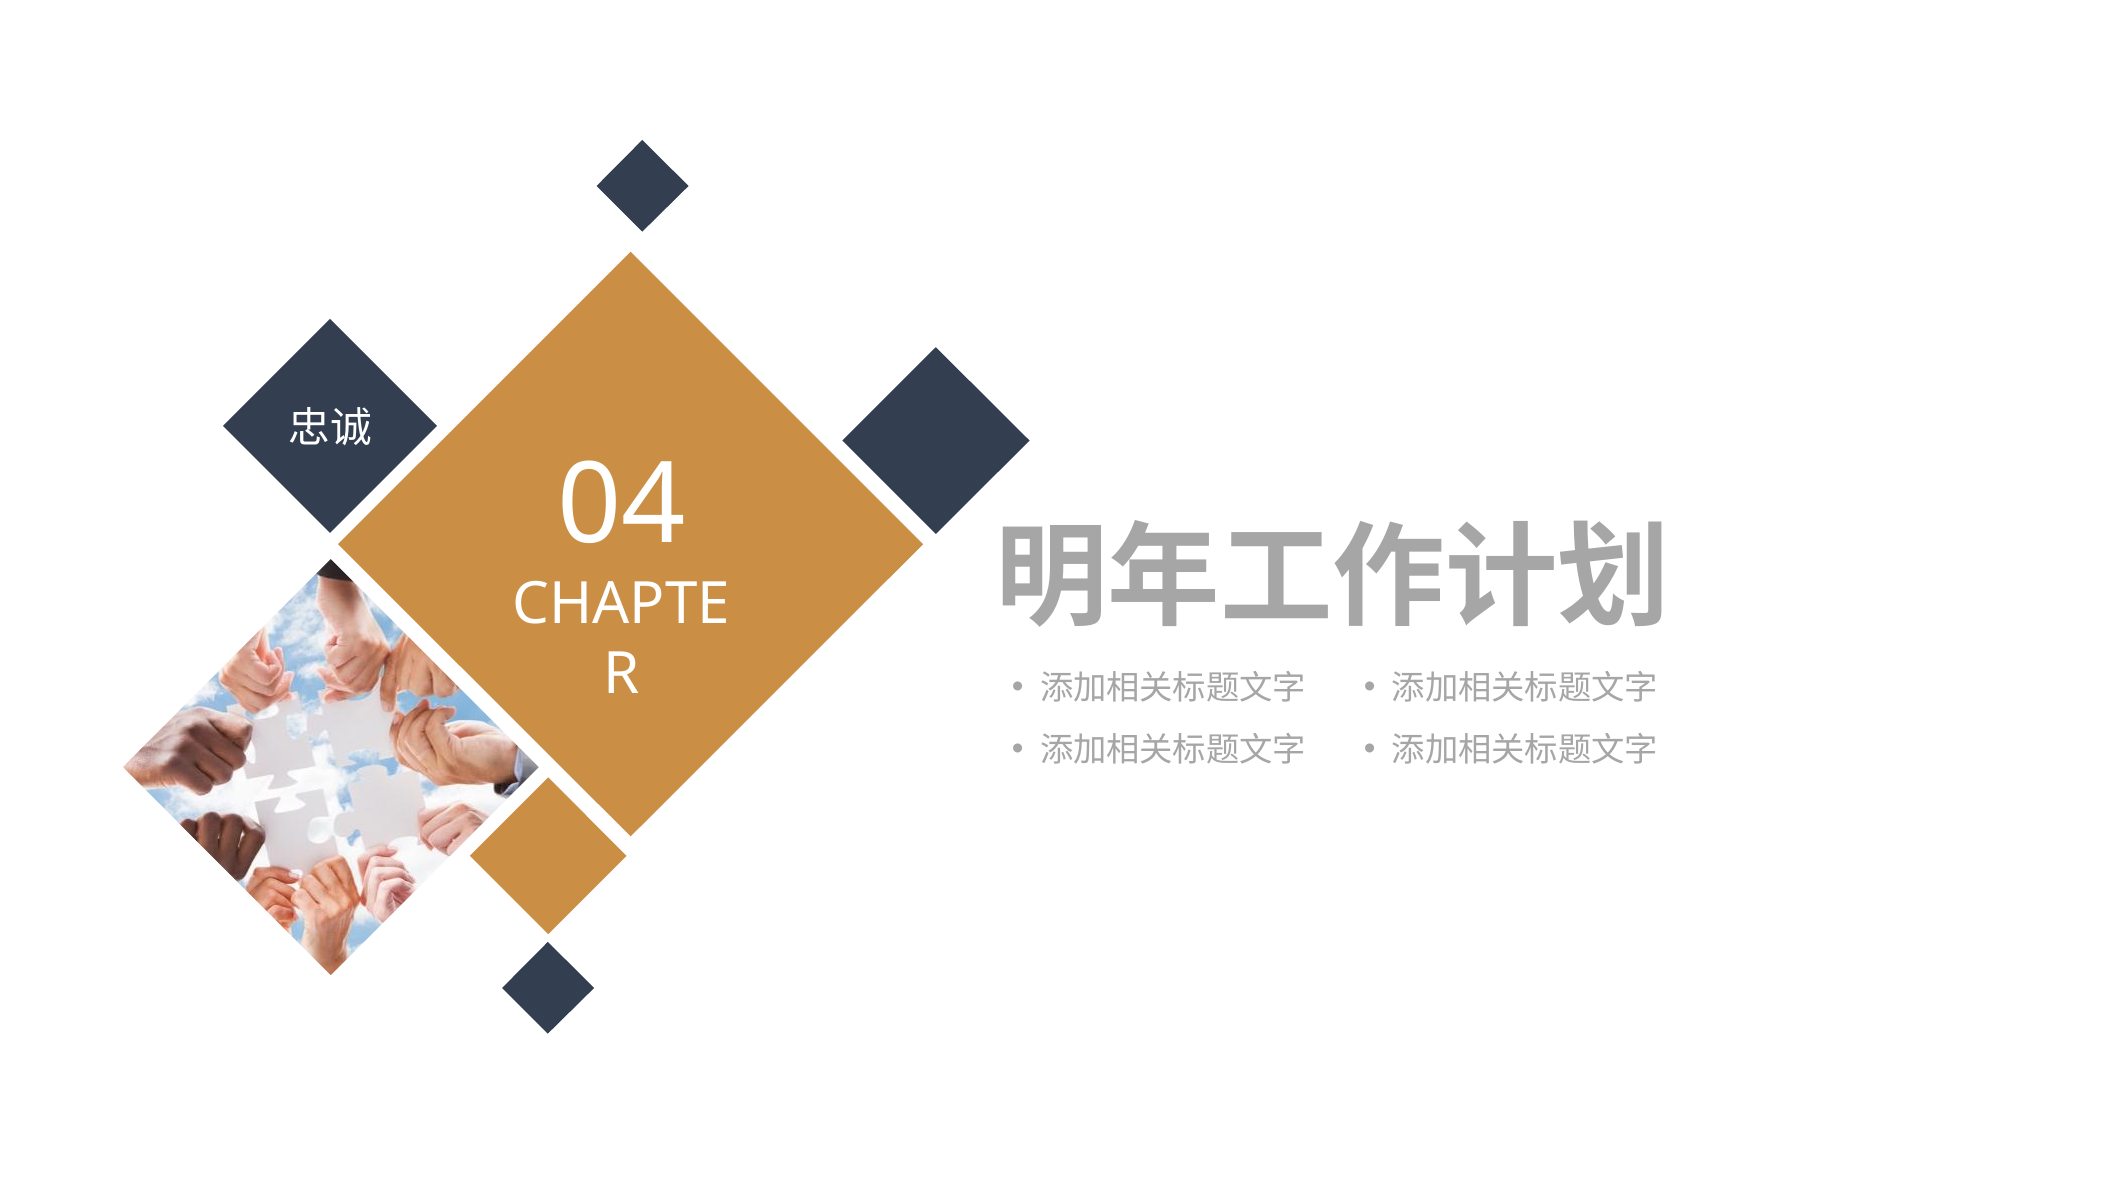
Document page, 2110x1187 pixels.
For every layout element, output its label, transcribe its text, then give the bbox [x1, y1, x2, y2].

text_box 04 CHAPTER [495, 429, 748, 705]
text_box [596, 139, 689, 232]
text_box 忠诚 [222, 318, 438, 533]
text_box 明年工作计划 [995, 503, 1729, 639]
text_box 添加相关标题文字 [997, 659, 1322, 714]
text_box 添加相关标题文字 [1348, 659, 1673, 714]
text_box [469, 777, 627, 935]
text_box [122, 559, 539, 976]
text_box [842, 347, 1030, 534]
text_box 添加相关标题文字 [1348, 720, 1673, 776]
text_box [337, 251, 924, 837]
text_box 添加相关标题文字 [997, 720, 1322, 776]
text_box [502, 941, 595, 1034]
